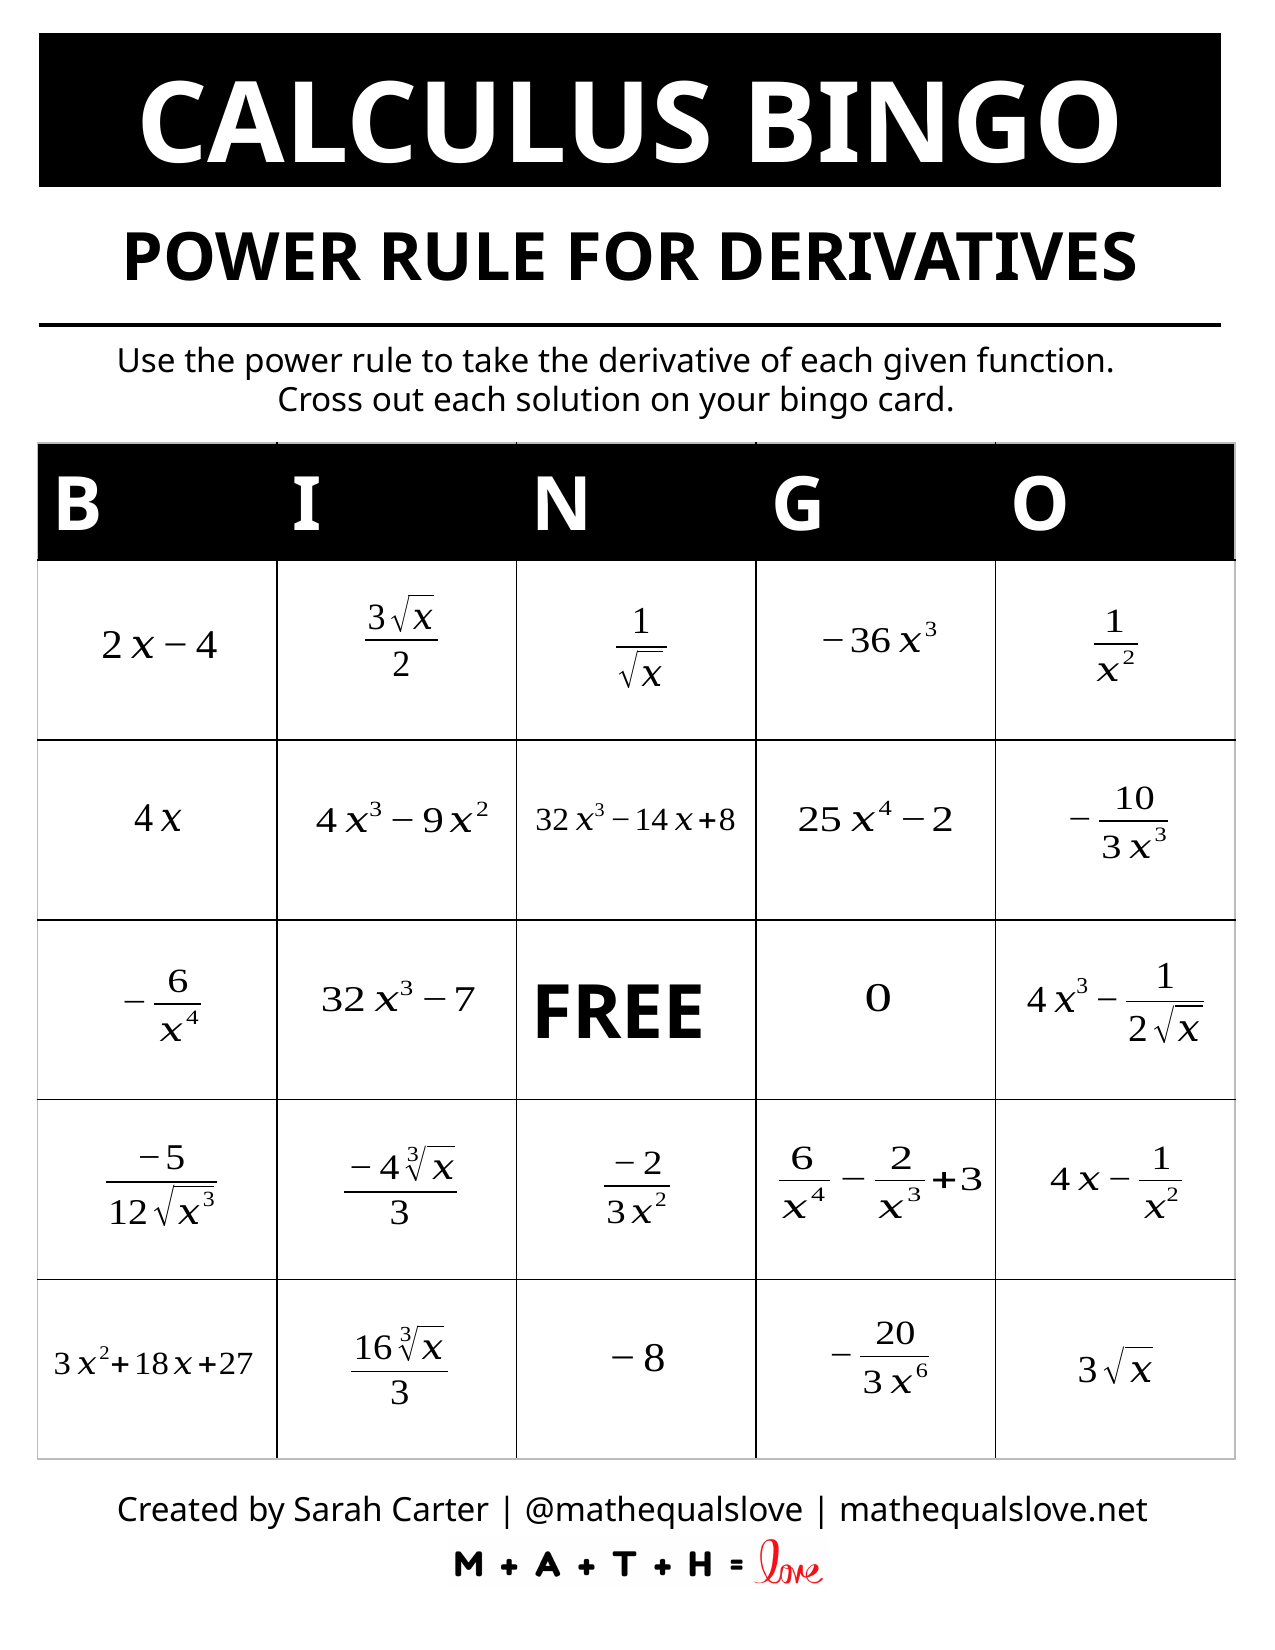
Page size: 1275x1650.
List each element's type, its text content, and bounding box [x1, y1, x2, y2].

table_cell [517, 1280, 755, 1458]
table_cell [278, 561, 516, 739]
table_header CALCULUS BINGO [39, 36, 1221, 183]
table_cell FREE [517, 921, 755, 1099]
table_cell [278, 741, 516, 919]
table_cell [278, 1280, 516, 1458]
text_box Use the power rule to take the derivative of each given function. Cross out each solution on your bingo card. [28, 331, 1214, 426]
table_cell [757, 1100, 995, 1279]
table_cell [38, 561, 276, 739]
table_cell [278, 1100, 516, 1279]
picture [446, 1536, 829, 1590]
table_cell [38, 741, 276, 919]
table_cell [278, 921, 516, 1099]
table_cell [996, 561, 1234, 739]
table_cell [517, 1100, 755, 1279]
table_cell [517, 561, 755, 739]
table_cell [38, 921, 276, 1099]
text_box Created by Sarah Carter | @mathequalslove | mathequalslove.net [53, 1481, 1222, 1536]
table_cell [996, 1100, 1234, 1279]
table_header O [996, 444, 1234, 559]
table_cell [757, 921, 995, 1099]
table_cell [757, 741, 995, 919]
table_cell [996, 1280, 1234, 1458]
table_cell [517, 741, 755, 919]
table_cell [38, 1280, 276, 1458]
table_cell [996, 921, 1234, 1099]
table_cell [757, 561, 995, 739]
table_cell [38, 1100, 276, 1279]
table_cell [757, 1280, 995, 1458]
table_cell [996, 741, 1234, 919]
table_header B [38, 444, 276, 559]
table_header N [517, 444, 755, 559]
table_header G [757, 444, 995, 559]
table_cell POWER RULE FOR DERIVATIVES [39, 187, 1221, 323]
table_header I [278, 444, 516, 559]
